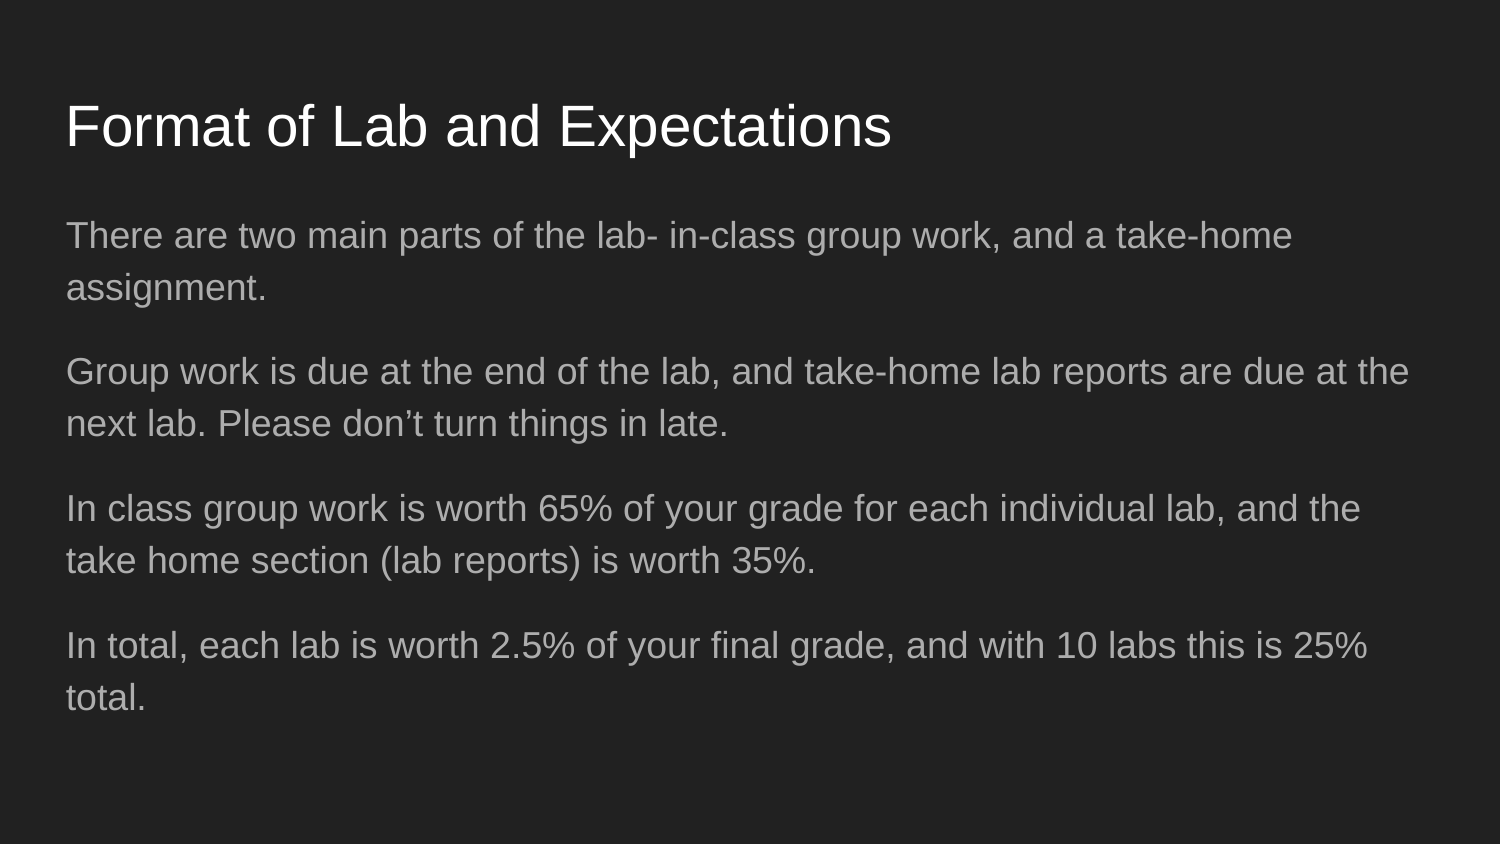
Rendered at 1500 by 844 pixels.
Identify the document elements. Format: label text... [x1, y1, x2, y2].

text_box There are two main parts of the lab- in-class group work, and a take-home assignment. Group work is due at the end of the lab, and take-home lab reports are due at the next lab. Please don’t turn things in late. In class group work is worth 65% of your grade for each individual lab, and the take home section (lab reports) is worth 35%. In total, each lab is worth 2.5% of your final grade, and with 10 labs this is 25% total. [51, 189, 1449, 750]
text_box Format of Lab and Expectations [51, 72, 1449, 167]
